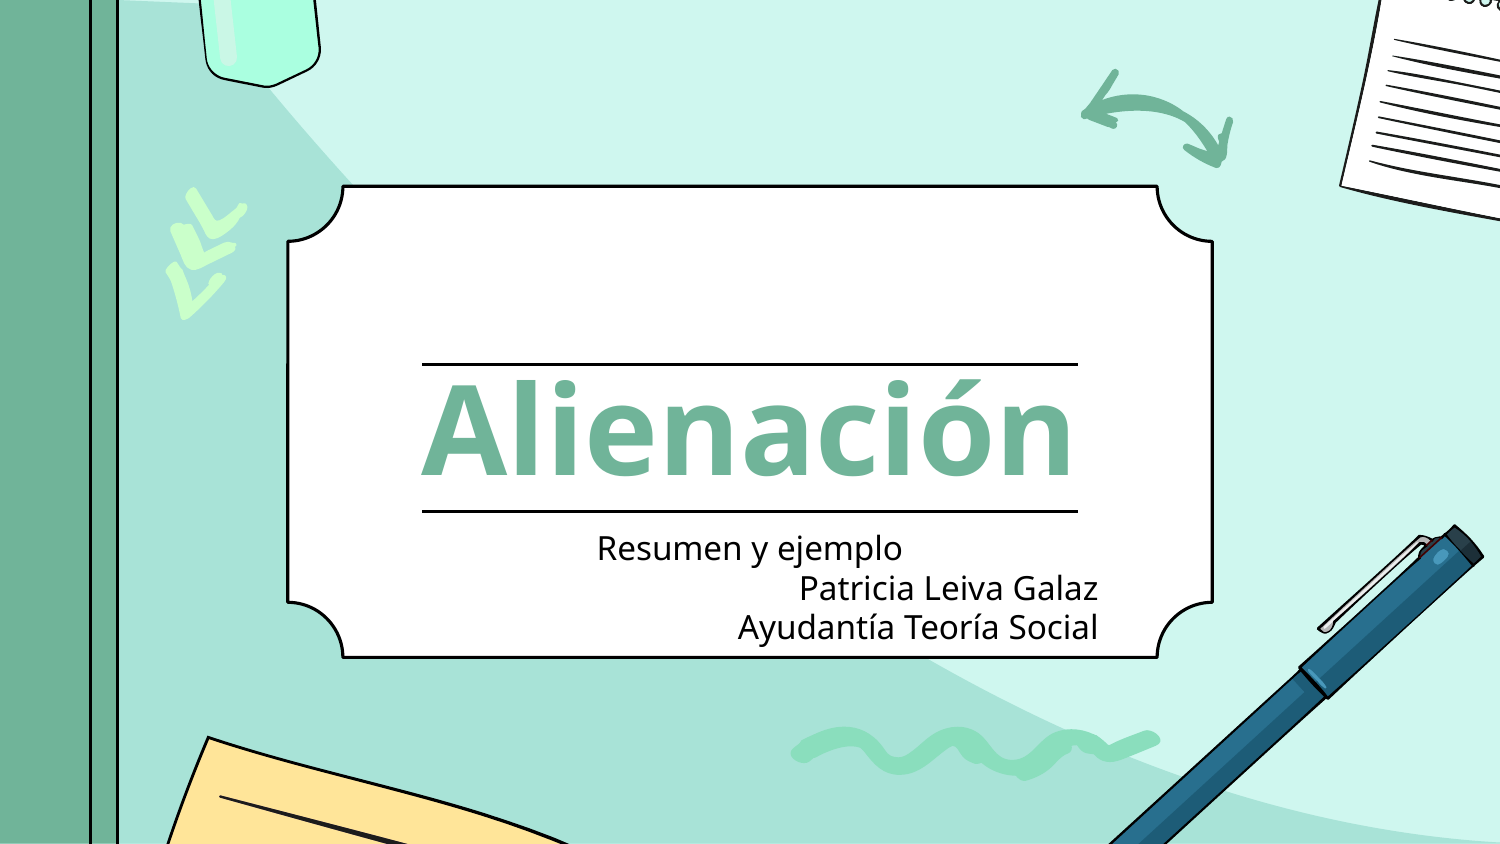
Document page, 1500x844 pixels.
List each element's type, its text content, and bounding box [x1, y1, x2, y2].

title Alienación [385, 306, 1115, 545]
subtitle Resumen y ejemplo Patricia Leiva Galaz Ayudantía Teoría Social [385, 577, 1115, 636]
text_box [130, 221, 264, 291]
text_box [1080, 68, 1234, 169]
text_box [786, 727, 1167, 781]
